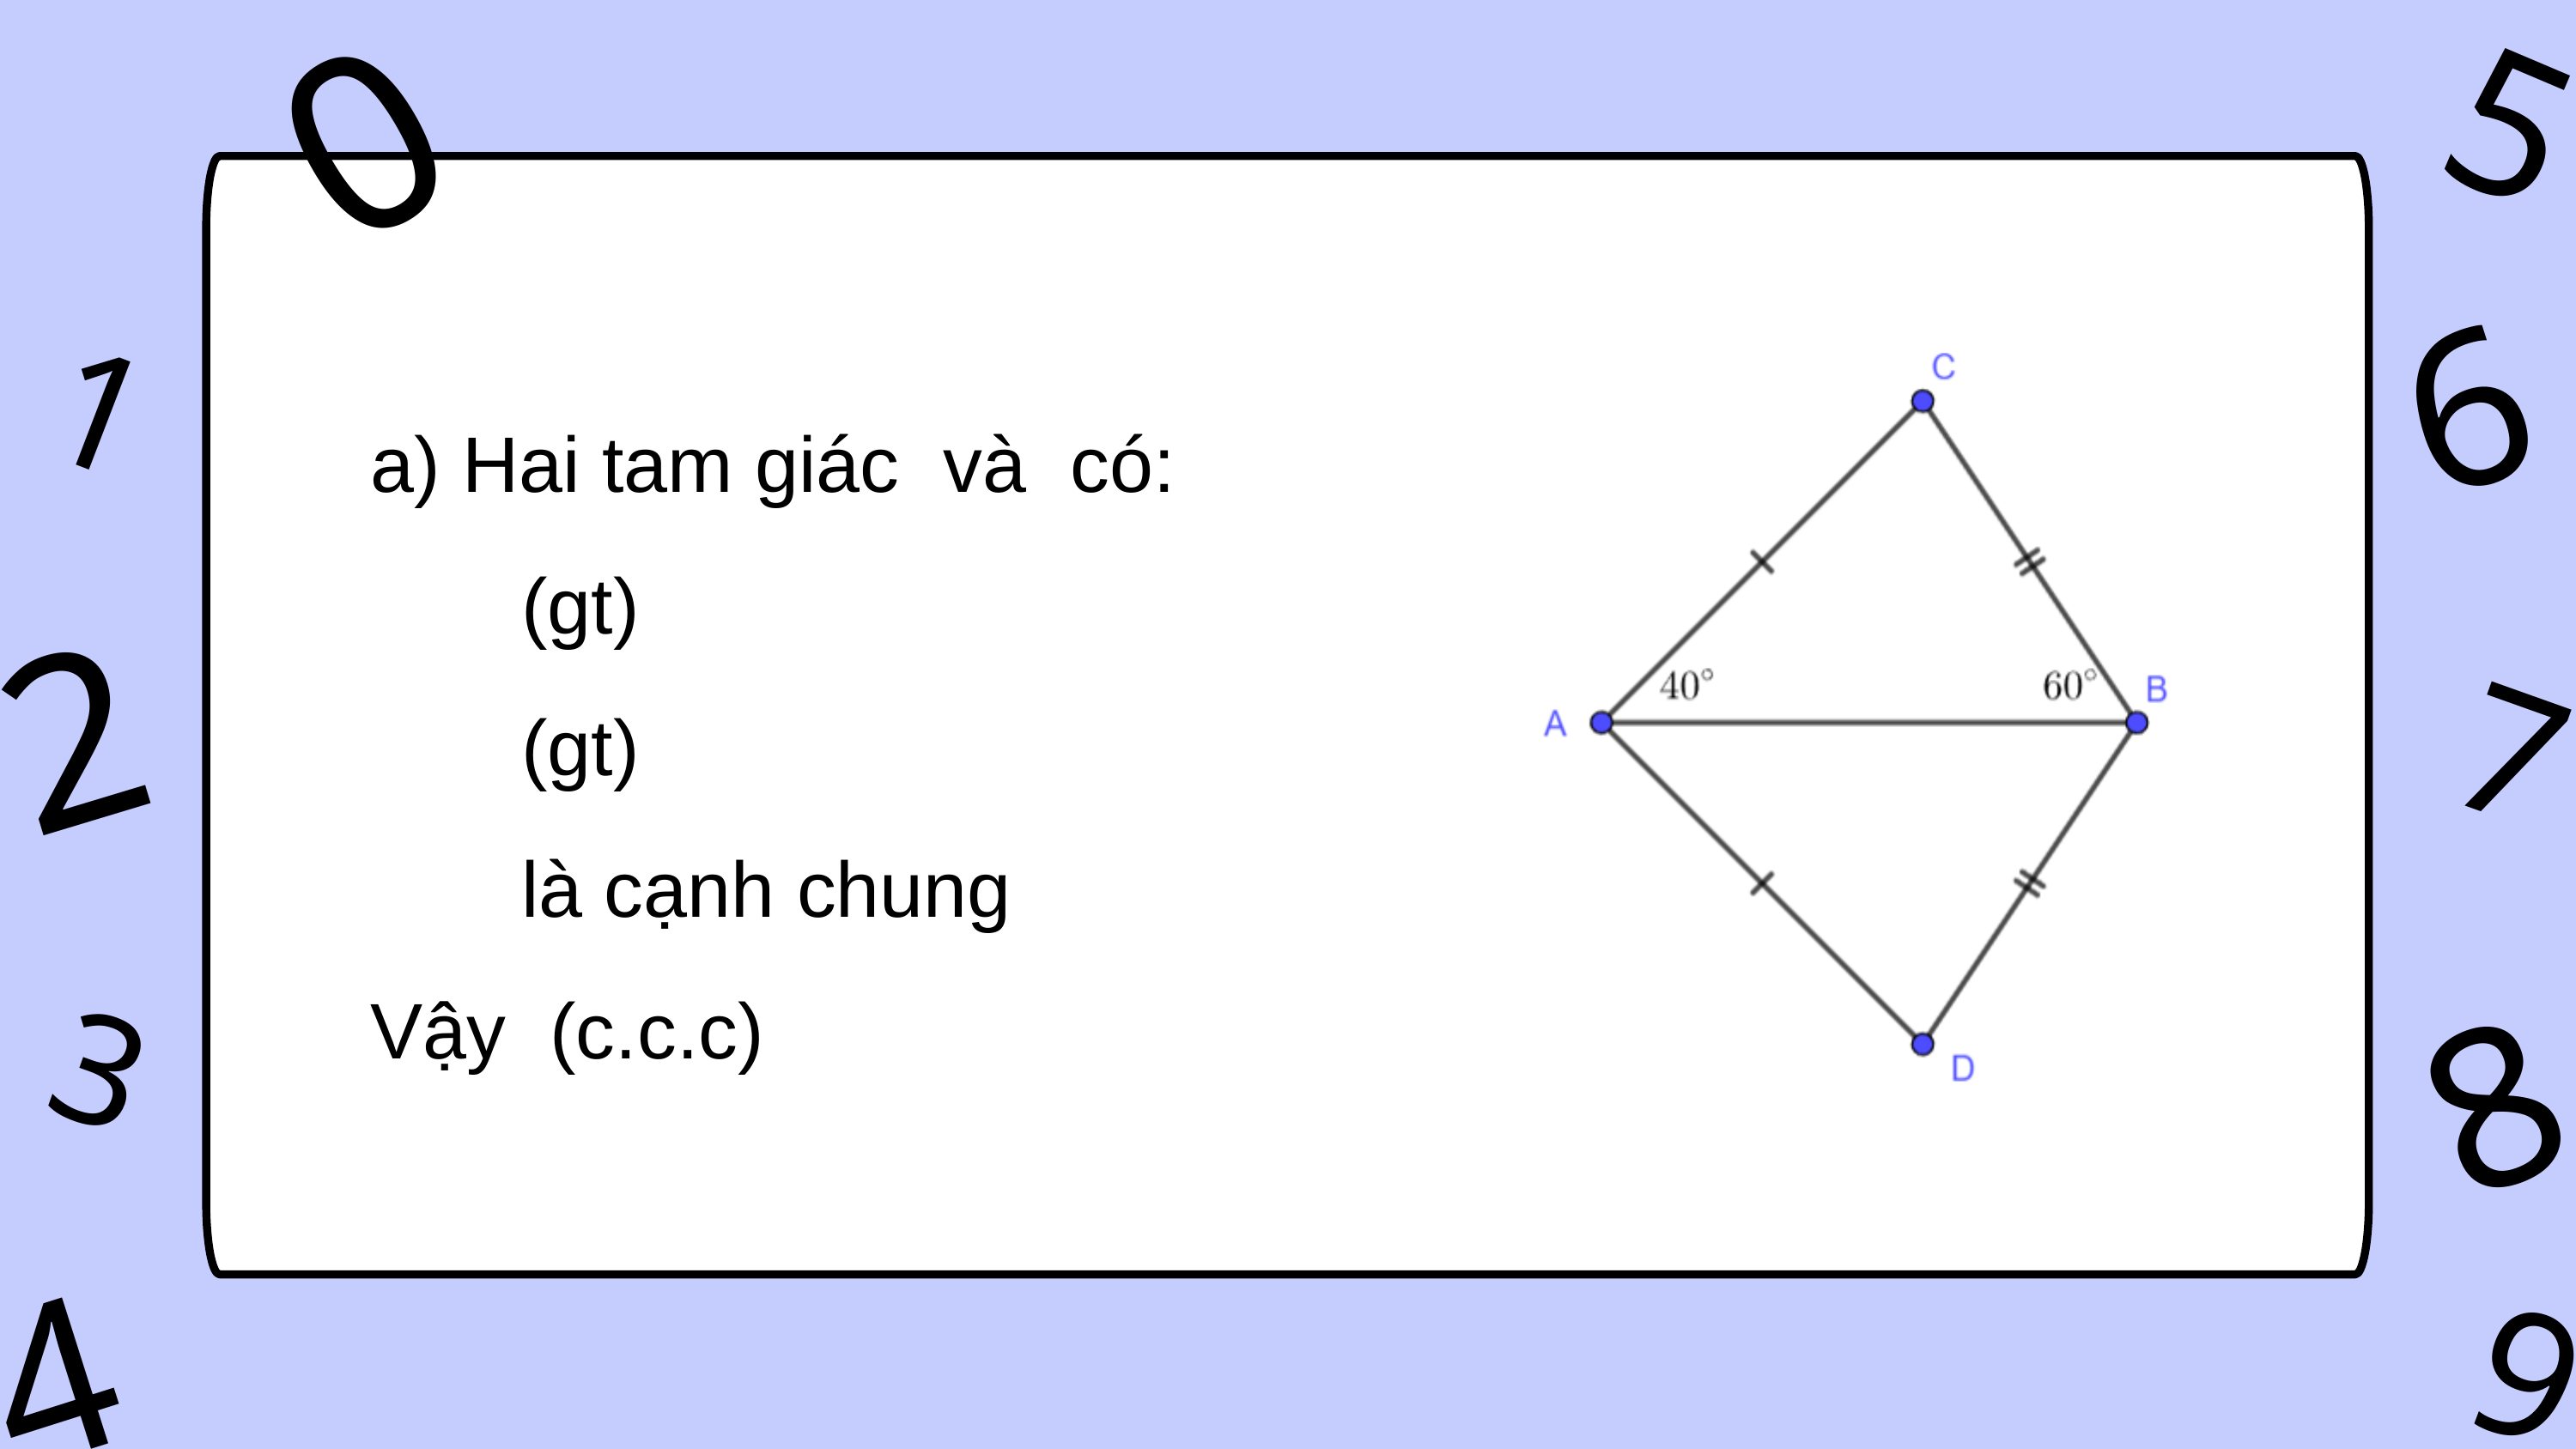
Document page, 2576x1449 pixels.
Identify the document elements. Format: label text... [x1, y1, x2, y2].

text_box 8 [2351, 922, 2576, 1254]
text_box [206, 155, 2369, 1275]
picture [1513, 326, 2184, 1104]
text_box 4 [0, 1194, 197, 1449]
text_box 0 [189, 0, 517, 309]
text_box 3 [5, 941, 204, 1174]
text_box 1 [0, 268, 226, 529]
text_box 2 [0, 532, 237, 900]
text_box 9 [2402, 1221, 2576, 1449]
text_box 6 [2308, 223, 2576, 559]
text_box 7 [2402, 603, 2576, 876]
text_box 5 [2367, 0, 2576, 270]
